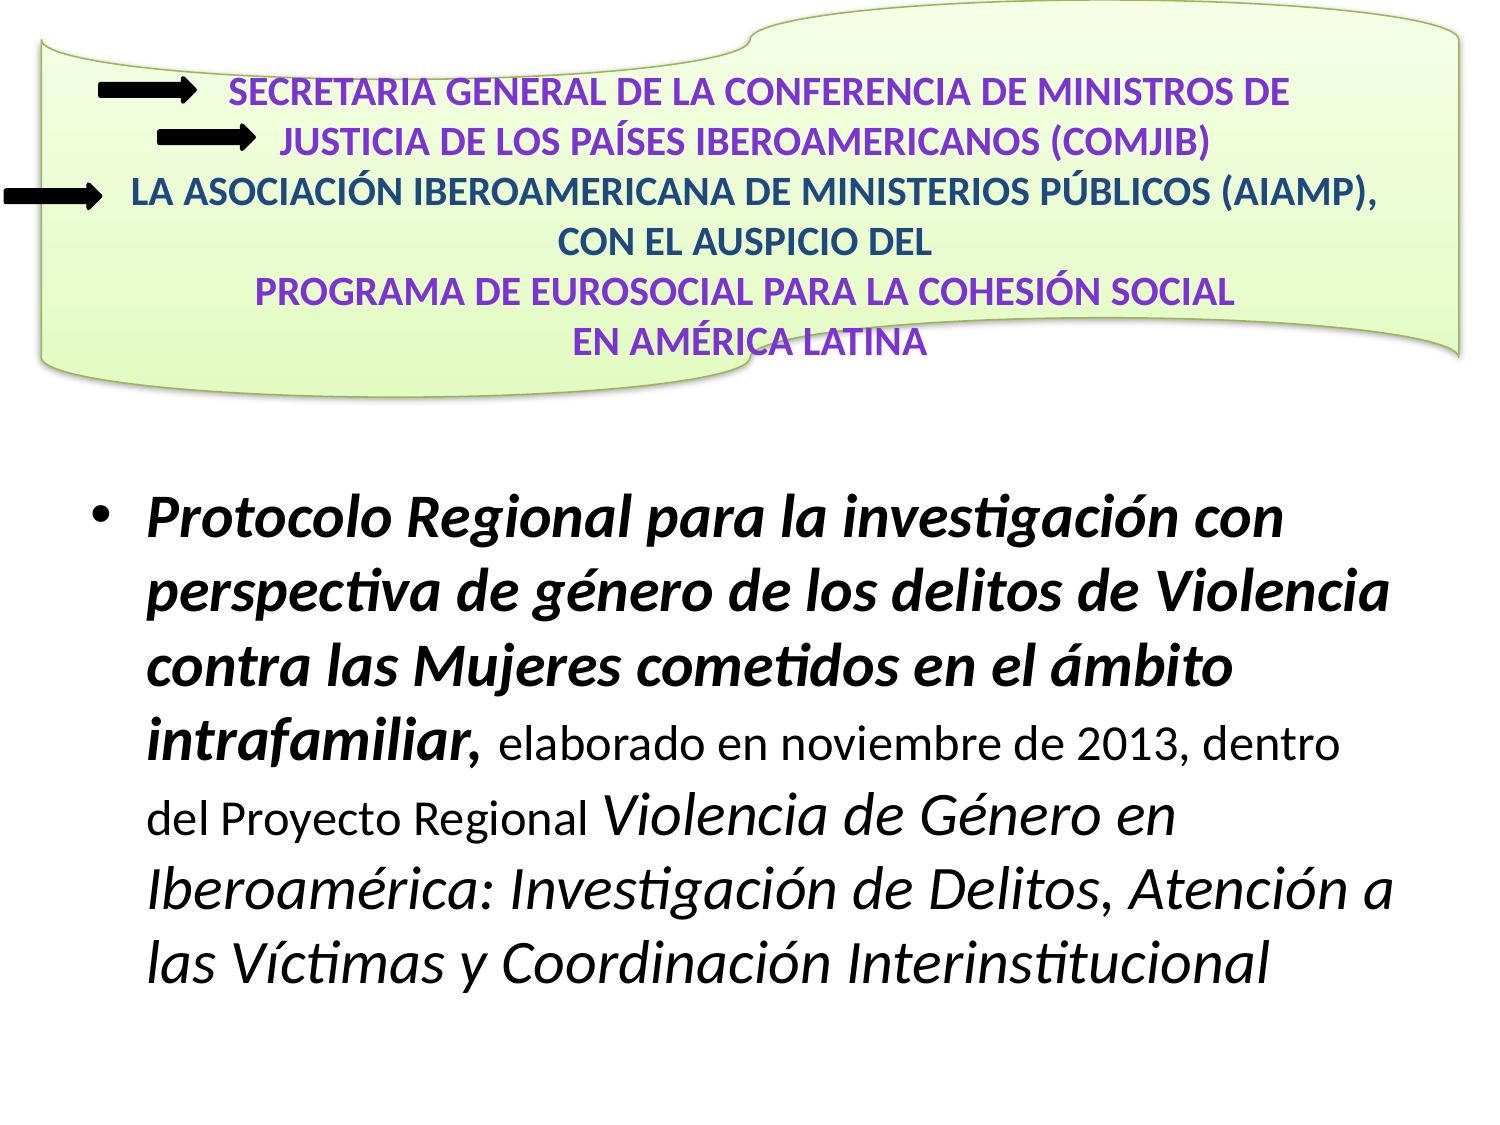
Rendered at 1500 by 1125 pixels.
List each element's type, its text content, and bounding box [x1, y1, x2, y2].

text_box [98, 76, 197, 104]
text_box [3, 182, 103, 210]
title Secretaria General de la Conferencia de Ministros de Justicia de los Países Iberoamericanos (COMJIB) la Asociación Iberoamericana de Ministerios Públicos (AIAMP), con el auspicio del Programa de EUROSocial para la Cohesión Social en América Latina [75, 45, 1425, 233]
text_box [157, 123, 256, 151]
text_box [40, 0, 1460, 398]
list Protocolo Regional para la investigación con perspectiva de género de los delitos de Violencia contra las Mujeres cometidos en el ámbito intrafamiliar, elaborado en noviembre de 2013, dentro del Proyecto Regional Violencia de Género en Iberoamérica: Investigación de Delitos, Atención a las Víctimas y Coordinación Interinstitucional [75, 468, 1425, 1047]
